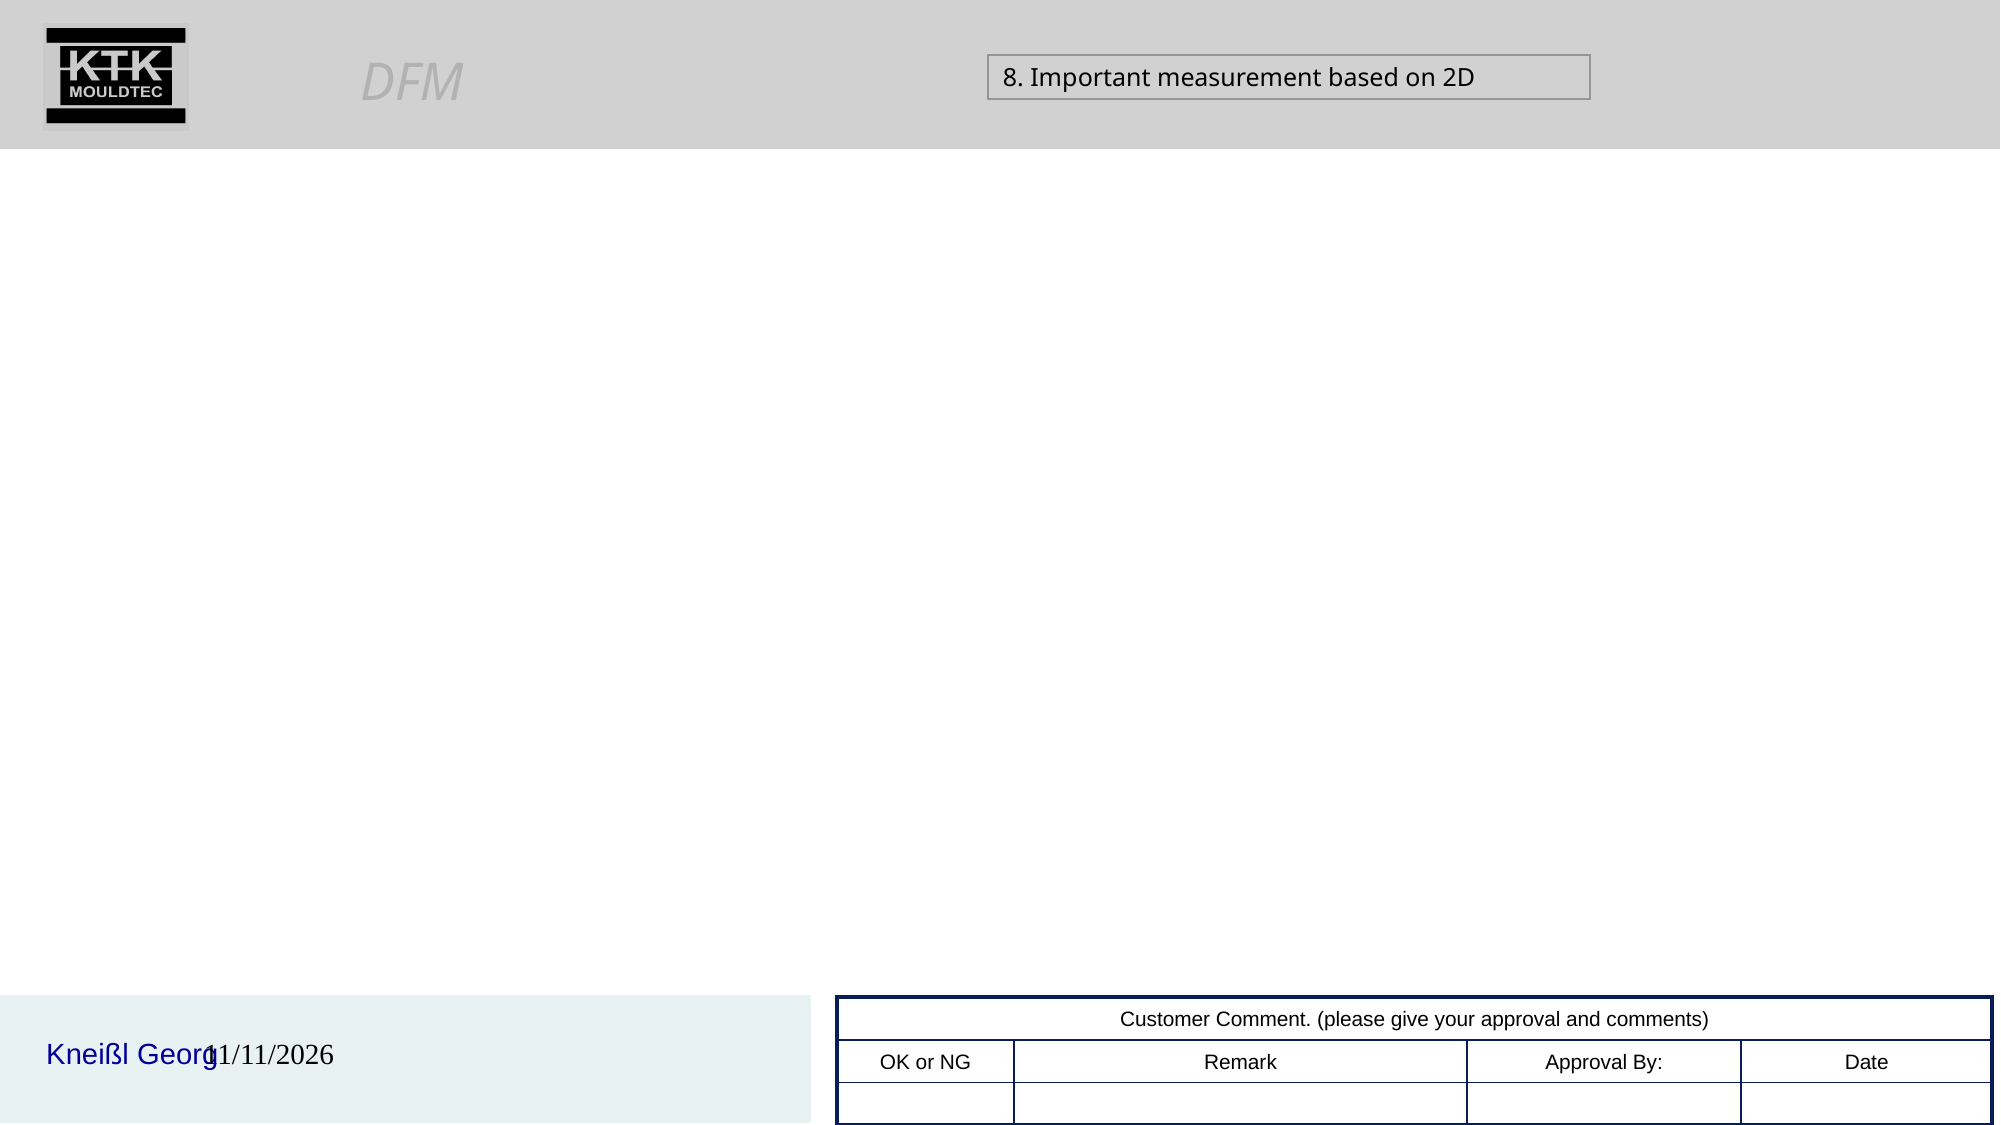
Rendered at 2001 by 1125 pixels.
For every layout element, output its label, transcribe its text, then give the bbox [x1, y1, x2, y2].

slide_number [188, 1027, 433, 1106]
text_box 8. Important measurement based on 2D [988, 54, 1591, 100]
